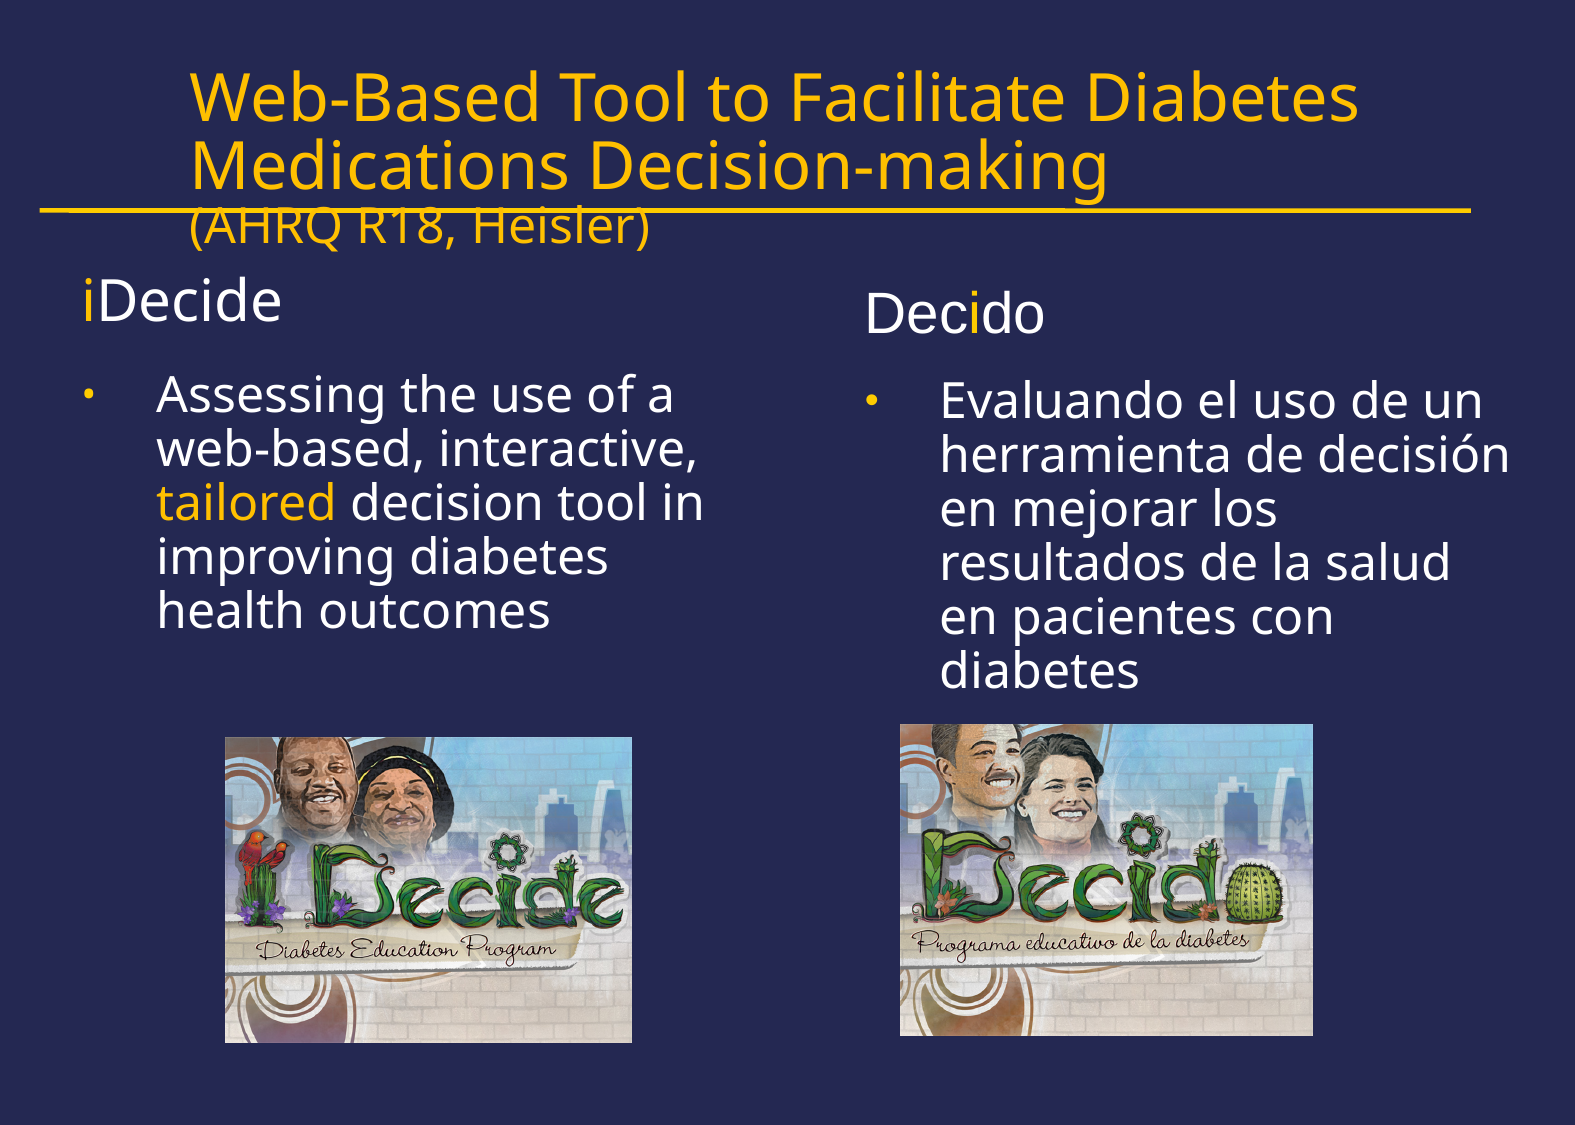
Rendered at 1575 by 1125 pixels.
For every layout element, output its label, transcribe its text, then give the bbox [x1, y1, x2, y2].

picture [899, 724, 1314, 1036]
title Web-Based Tool to Facilitate Diabetes Medications Decision-making (AHRQ R18, Heisler) [174, 20, 1398, 263]
list Decido Evaluando el uso de un herramienta de decisión en mejorar los resultados de la salud en pacientes con diabetes [849, 275, 1536, 1103]
picture [224, 737, 632, 1043]
list iDecide Assessing the use of a web-based, interactive, tailored decision tool in improving diabetes health outcomes [66, 262, 753, 1125]
